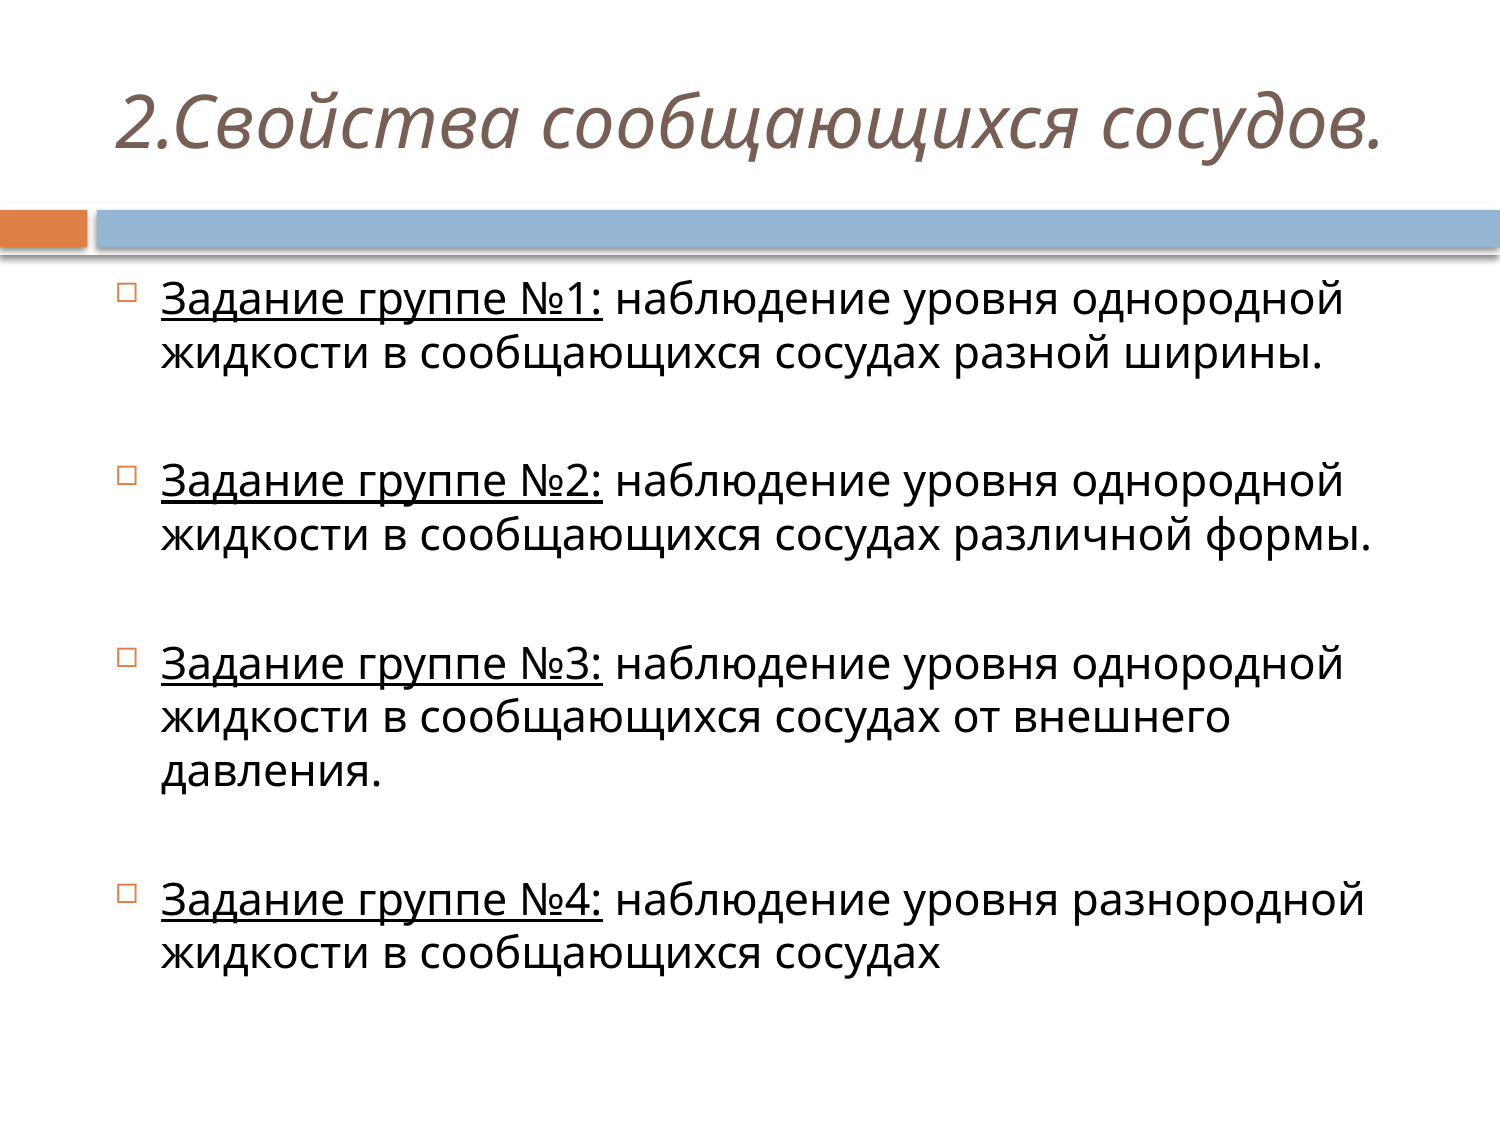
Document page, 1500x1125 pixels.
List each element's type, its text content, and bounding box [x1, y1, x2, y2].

list Задание группе №1: наблюдение уровня однородной жидкости в сообщающихся сосудах разной ширины. Задание группе №2: наблюдение уровня однородной жидкости в сообщающихся сосудах различной формы. Задание группе №3: наблюдение уровня однородной жидкости в сообщающихся сосудах от внешнего давления. Задание группе №4: наблюдение уровня разнородной жидкости в сообщающихся сосудах [100, 262, 1438, 1000]
title 2.Свойства сообщающихся сосудов. [100, 37, 1438, 200]
